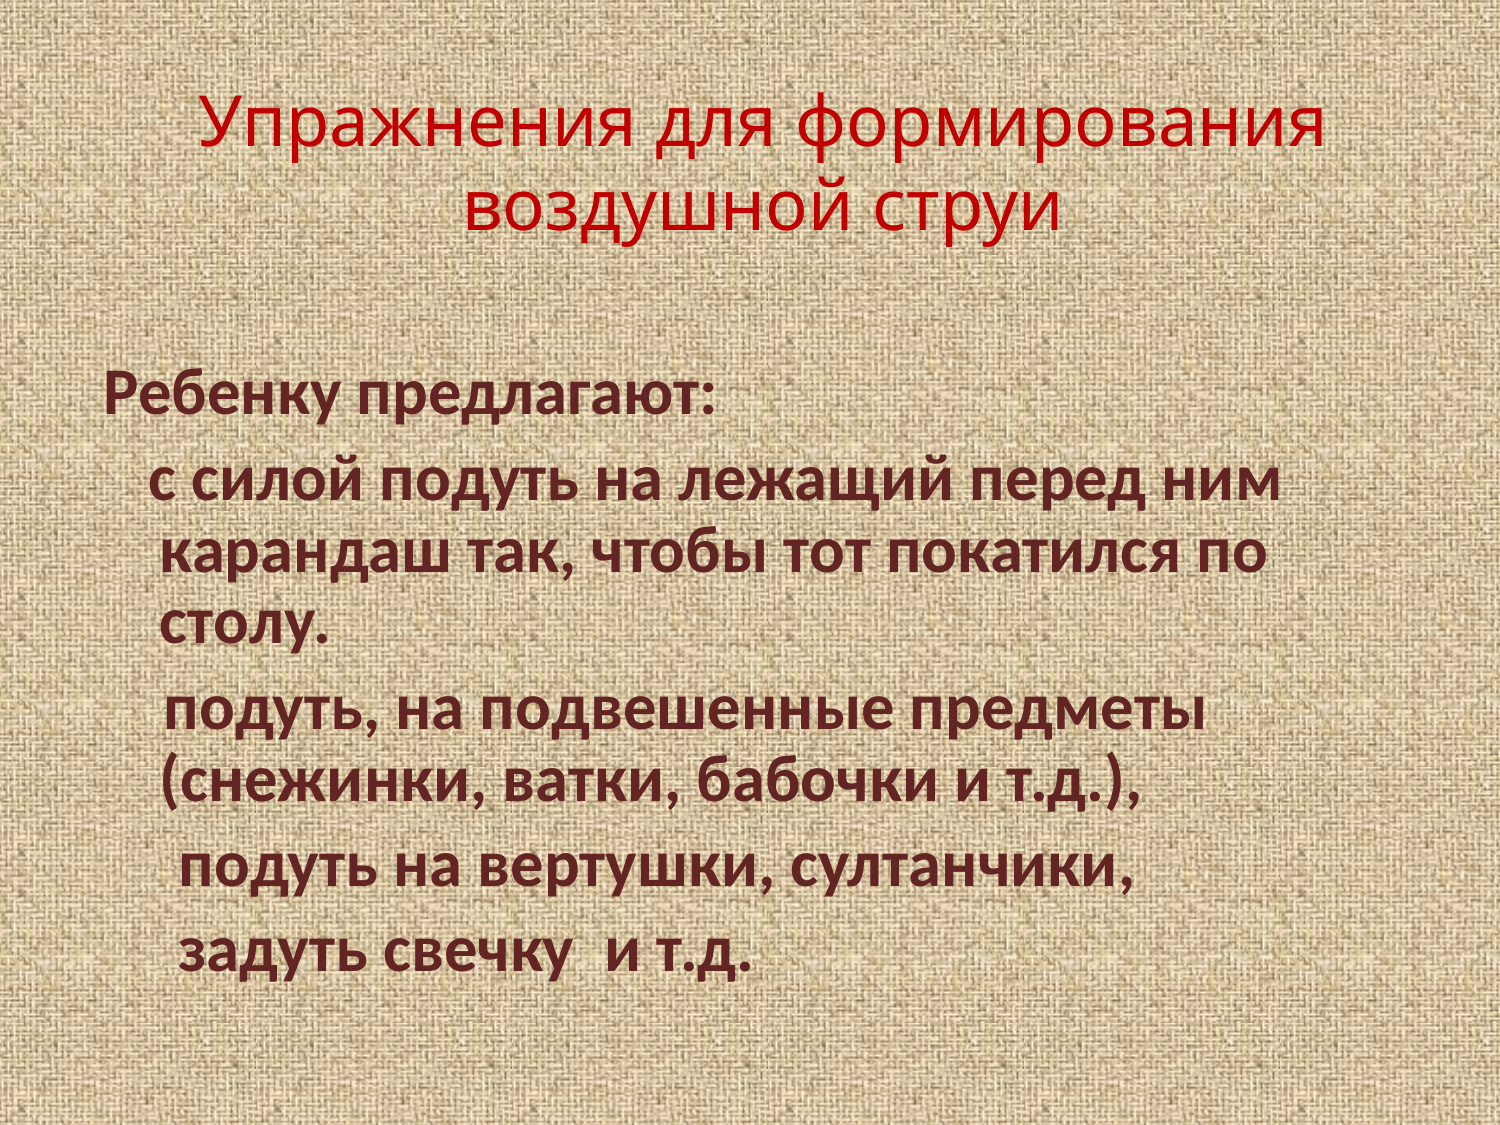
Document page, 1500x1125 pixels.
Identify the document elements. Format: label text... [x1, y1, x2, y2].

title Упражнения для формирования воздушной струи [88, 66, 1439, 254]
list Ребенку предлагают: с силой подуть на лежащий перед ним карандаш так, чтобы тот покатился по столу. подуть, на подвешенные предметы (снежинки, ватки, бабочки и т.д.), подуть на вертушки, султанчики, задуть свечку и т.д. [88, 349, 1425, 1005]
